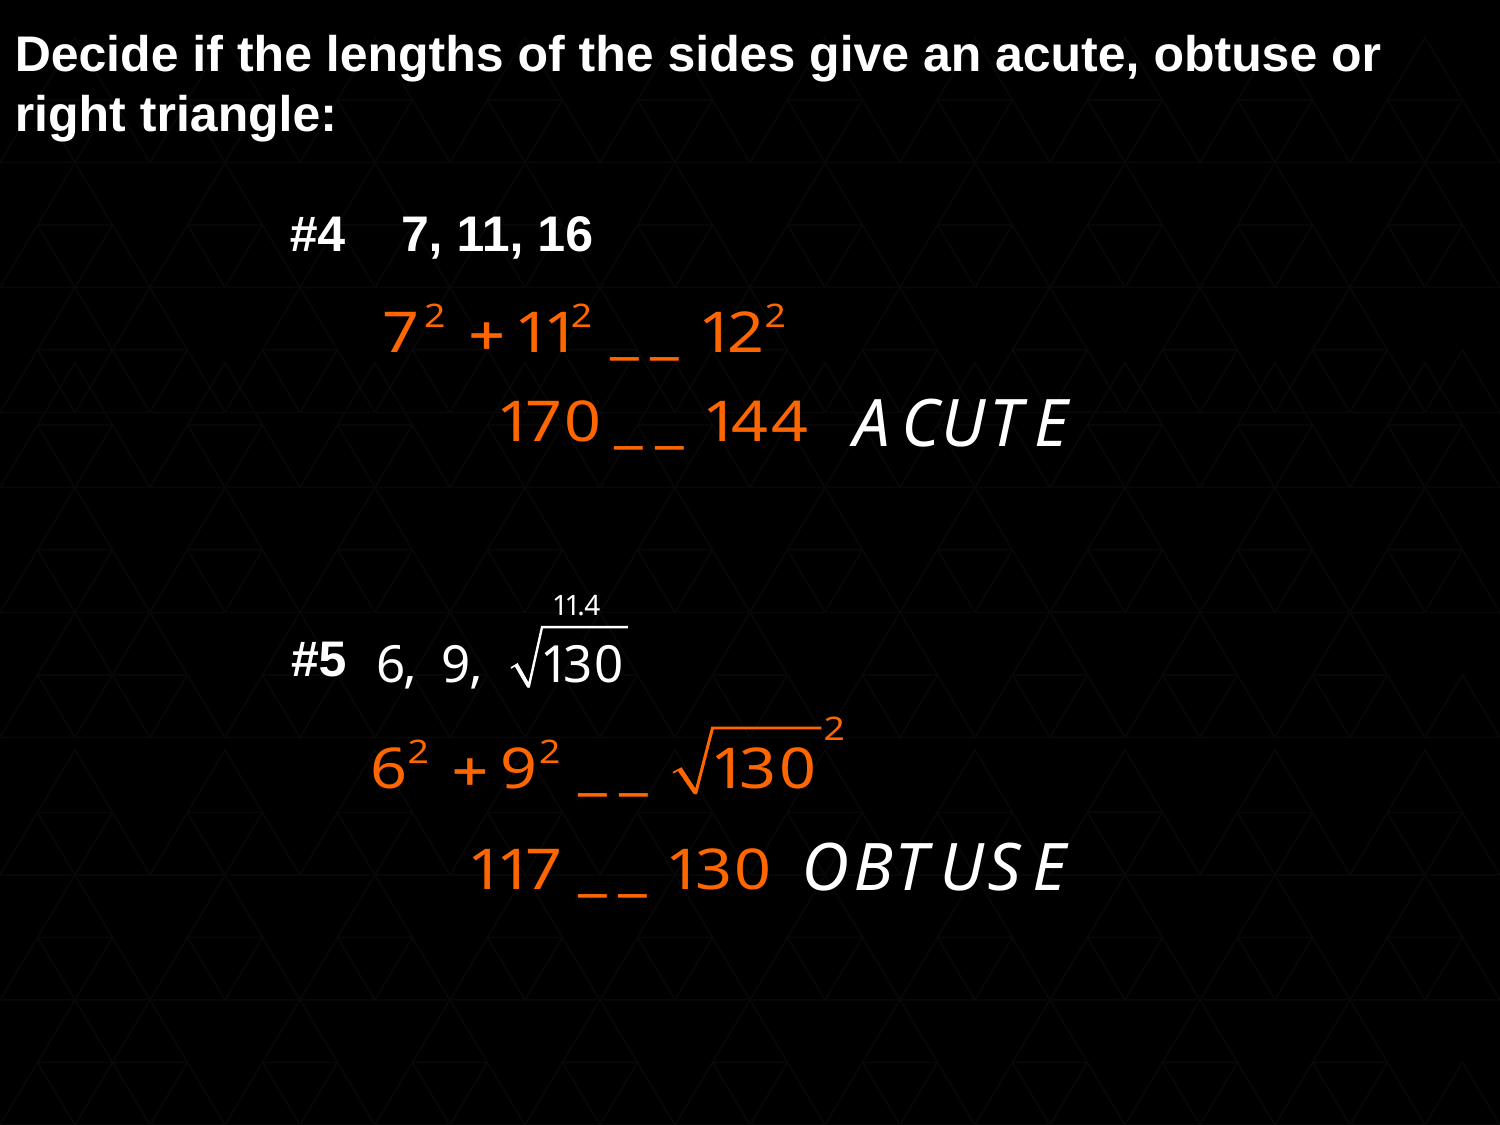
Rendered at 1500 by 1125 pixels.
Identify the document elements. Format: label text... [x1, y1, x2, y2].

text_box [491, 384, 820, 461]
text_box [362, 699, 858, 808]
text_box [462, 837, 786, 909]
text_box Decide if the lengths of the sides give an acute, obtuse or right triangle: [0, 0, 1500, 163]
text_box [370, 614, 639, 698]
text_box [549, 587, 606, 623]
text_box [847, 380, 1104, 463]
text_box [799, 824, 1101, 908]
text_box #4 7, 11, 16 [275, 187, 763, 275]
text_box #5 [262, 612, 371, 700]
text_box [374, 287, 801, 372]
